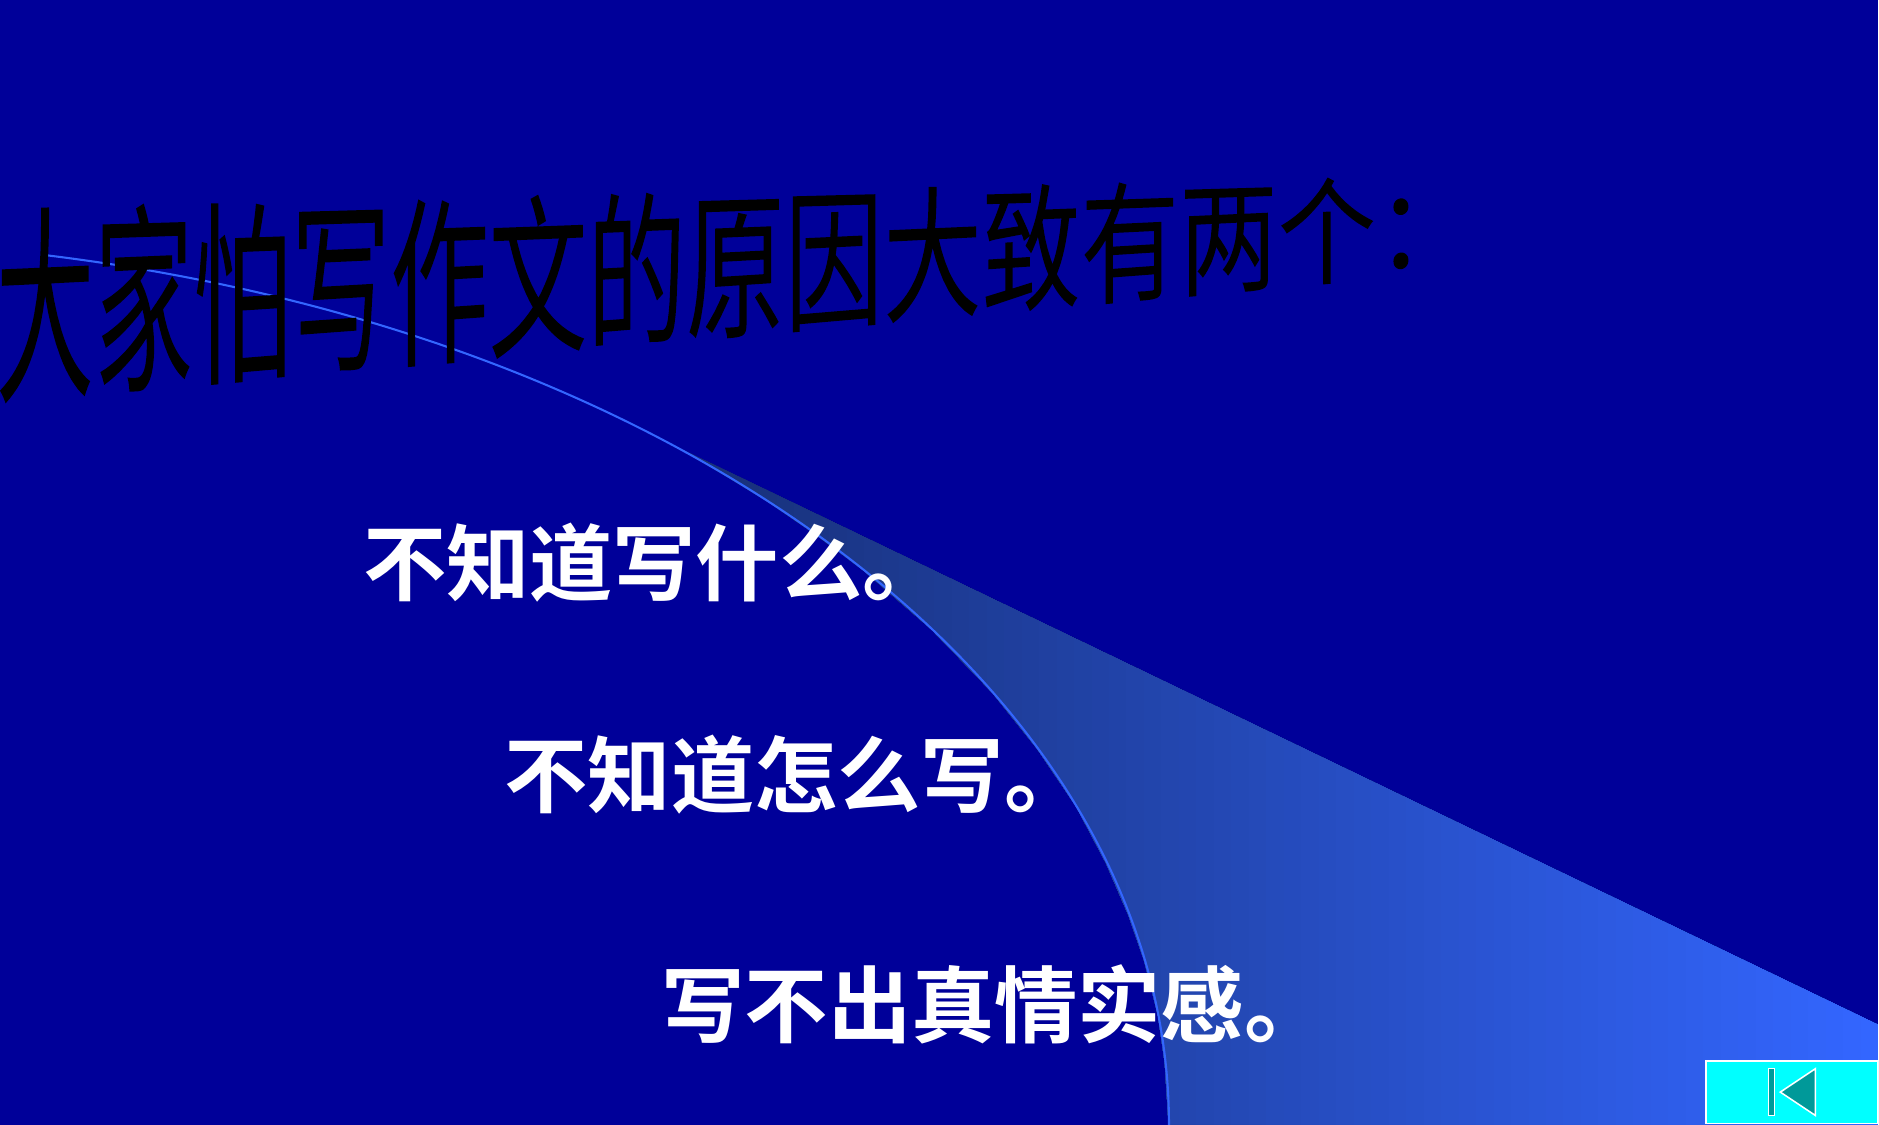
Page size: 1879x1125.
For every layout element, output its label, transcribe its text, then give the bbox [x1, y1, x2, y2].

text_box 不知道写什么。 [348, 503, 1742, 619]
text_box 不知道怎么写。 [490, 716, 1539, 831]
text_box [1705, 1061, 1879, 1124]
text_box 写不出真情实感。 [646, 945, 1879, 1061]
